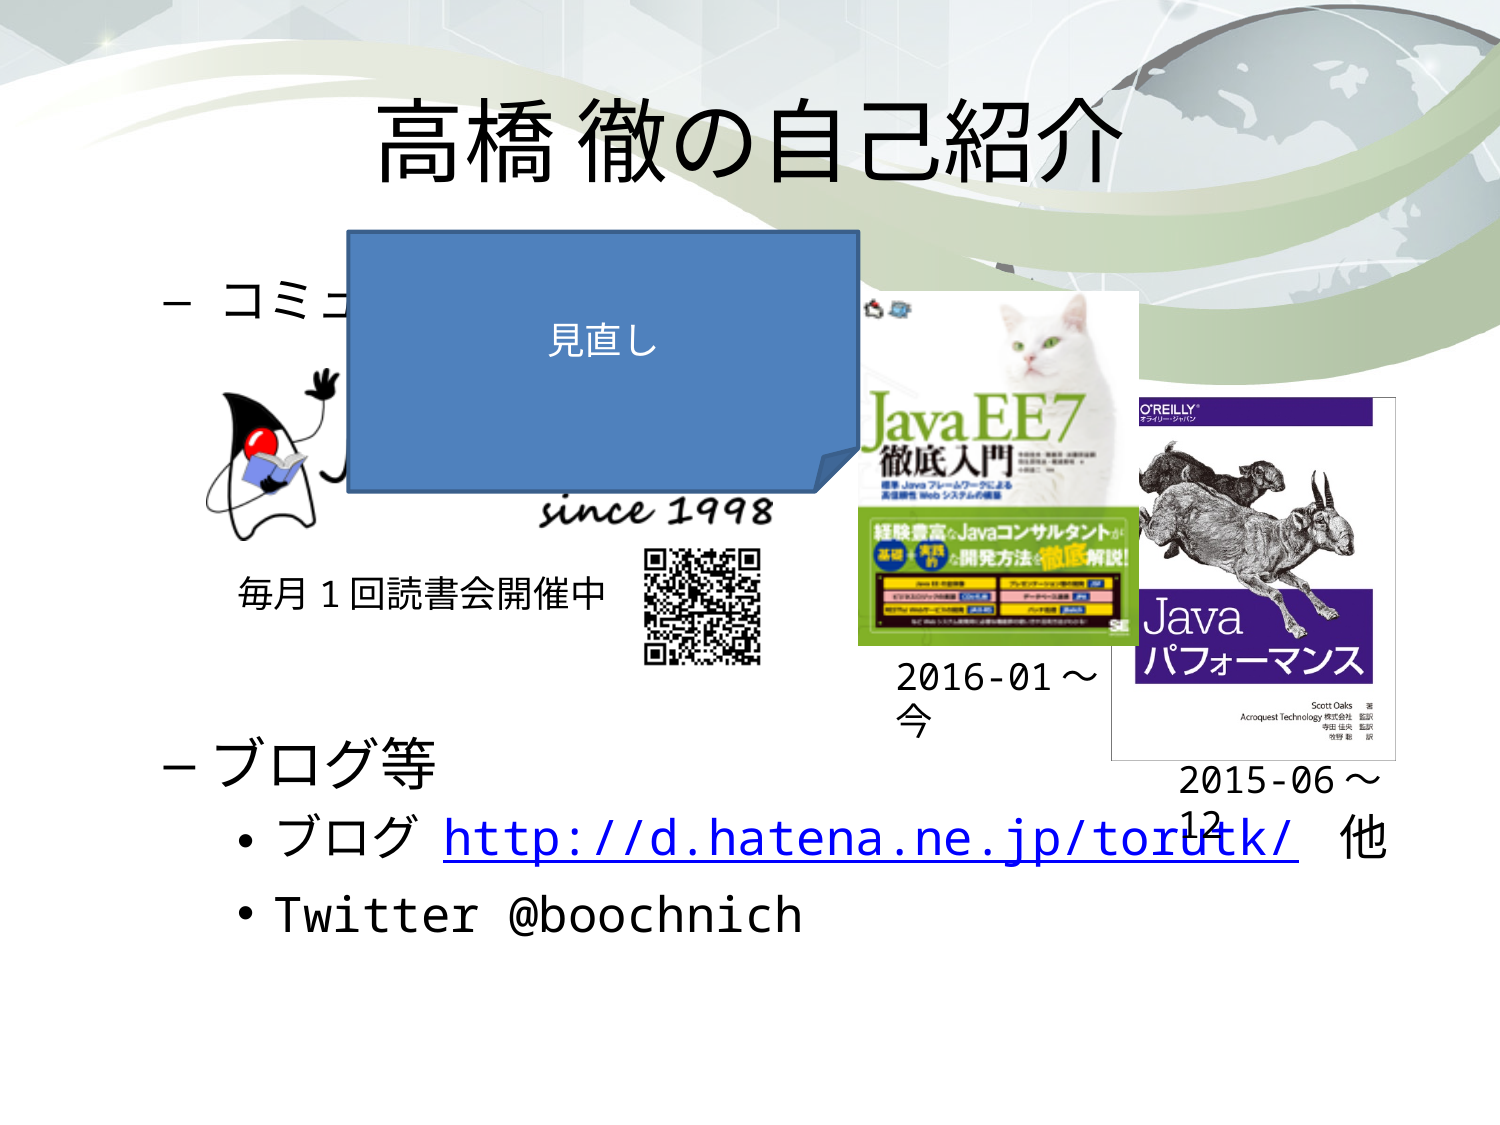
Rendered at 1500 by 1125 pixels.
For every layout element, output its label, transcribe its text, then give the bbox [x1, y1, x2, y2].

picture [857, 291, 1396, 761]
text_box 2015-06～12 [1163, 748, 1449, 854]
text_box 見直し [346, 229, 861, 494]
picture [206, 368, 774, 678]
list コミュニティ活動 毎月1回読書会開催中 ブログ等 ブログ http://d.hatena.ne.jp/torutk/ 他 Twitter @boochnich [75, 262, 1425, 1005]
text_box 2016-01～今 [880, 654, 1106, 750]
title 高橋 徹の自己紹介 [75, 45, 1425, 233]
